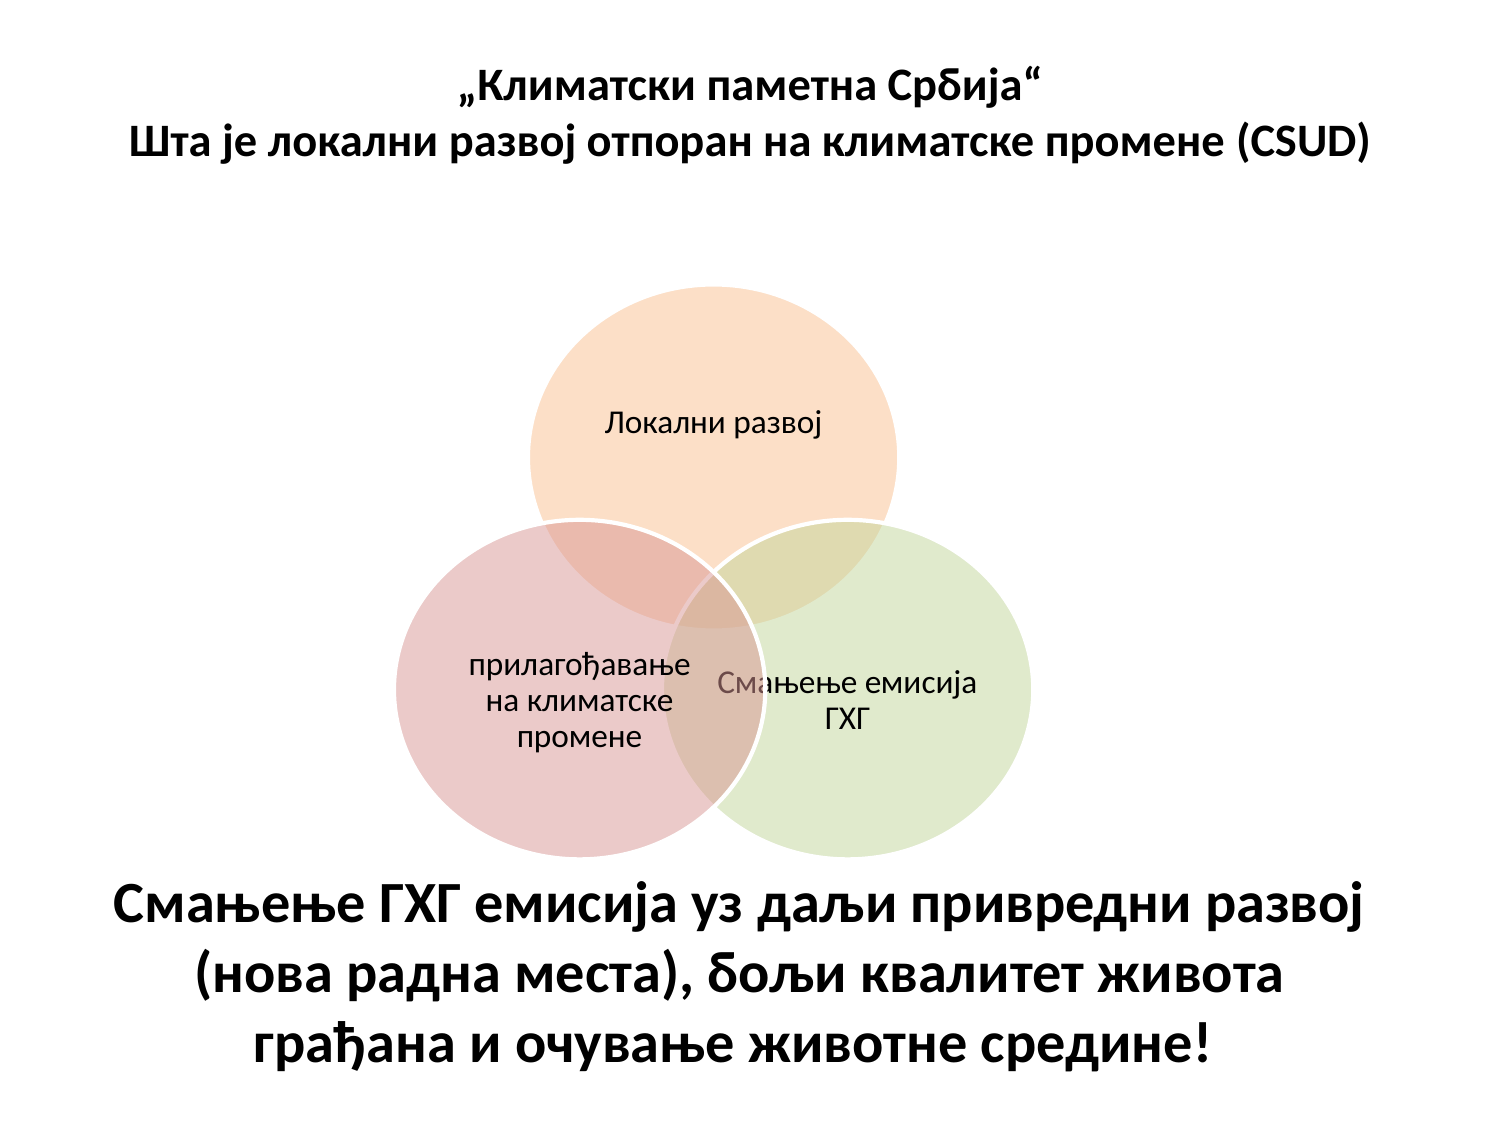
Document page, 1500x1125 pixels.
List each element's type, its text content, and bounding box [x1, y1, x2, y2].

title „Климатски паметна Србија“ Шта је локални развој отпоран на климатске промене (CSUD) [74, 44, 1426, 175]
text_box Смањење ГХГ емисија уз даљи привредни развој (нова радна места), бољи квалитет живота грађана и очување животне средине! [72, 856, 1407, 1082]
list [74, 262, 1353, 882]
